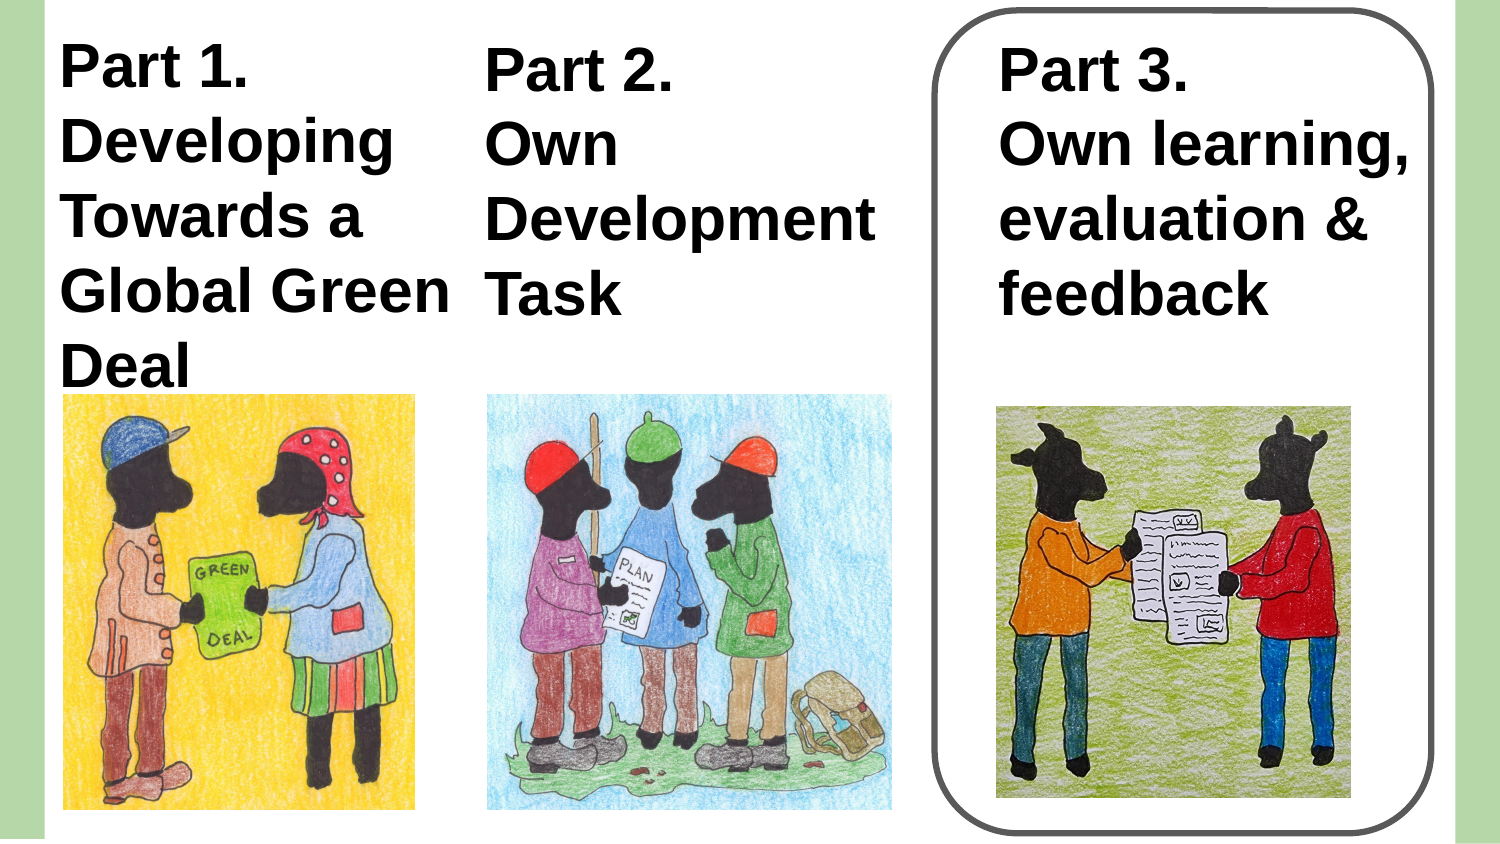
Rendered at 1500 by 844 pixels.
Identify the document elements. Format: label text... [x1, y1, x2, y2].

text_box [0, 0, 45, 839]
text_box [934, 10, 1432, 834]
title Part 2. Own Development Task [469, 13, 911, 337]
text_box [1455, 0, 1500, 844]
picture [62, 394, 415, 810]
picture [996, 406, 1351, 798]
title Part 1. Developing Towards a Global Green Deal [45, 9, 542, 341]
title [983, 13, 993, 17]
title Part 3. Own learning, evaluation & feedback [1373, 13, 1481, 403]
picture [487, 394, 892, 810]
